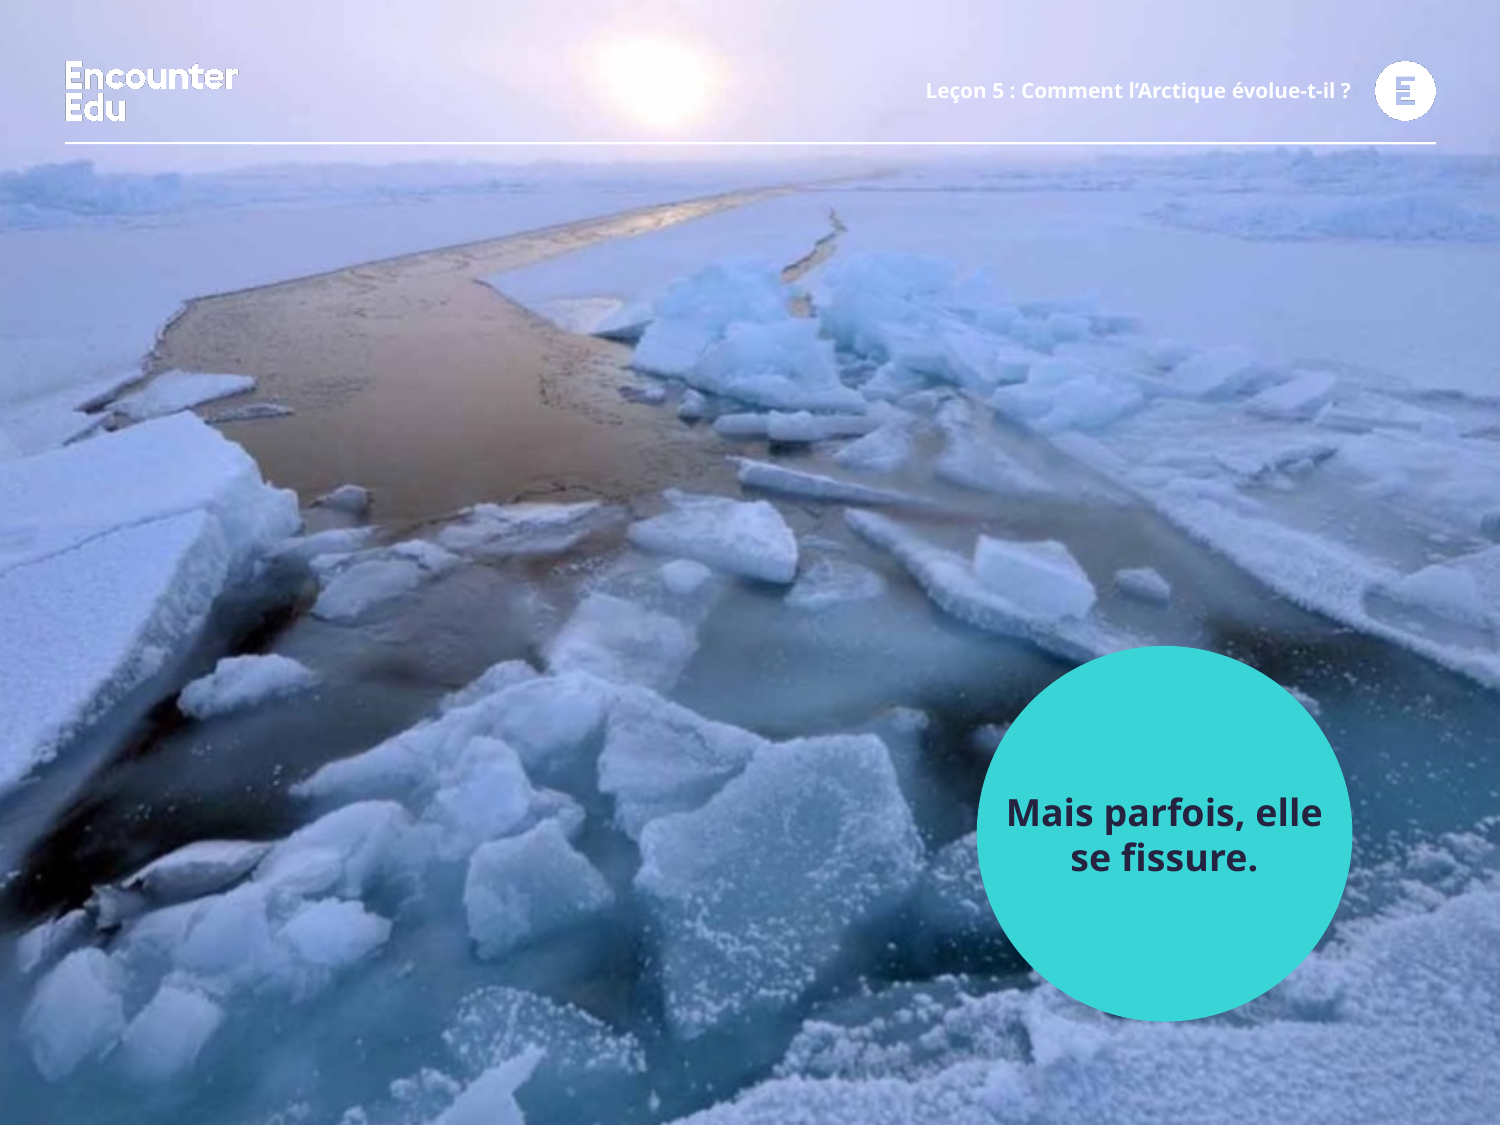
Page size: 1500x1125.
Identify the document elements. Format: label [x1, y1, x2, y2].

picture [0, 0, 1500, 1125]
text_box [976, 645, 1353, 1022]
